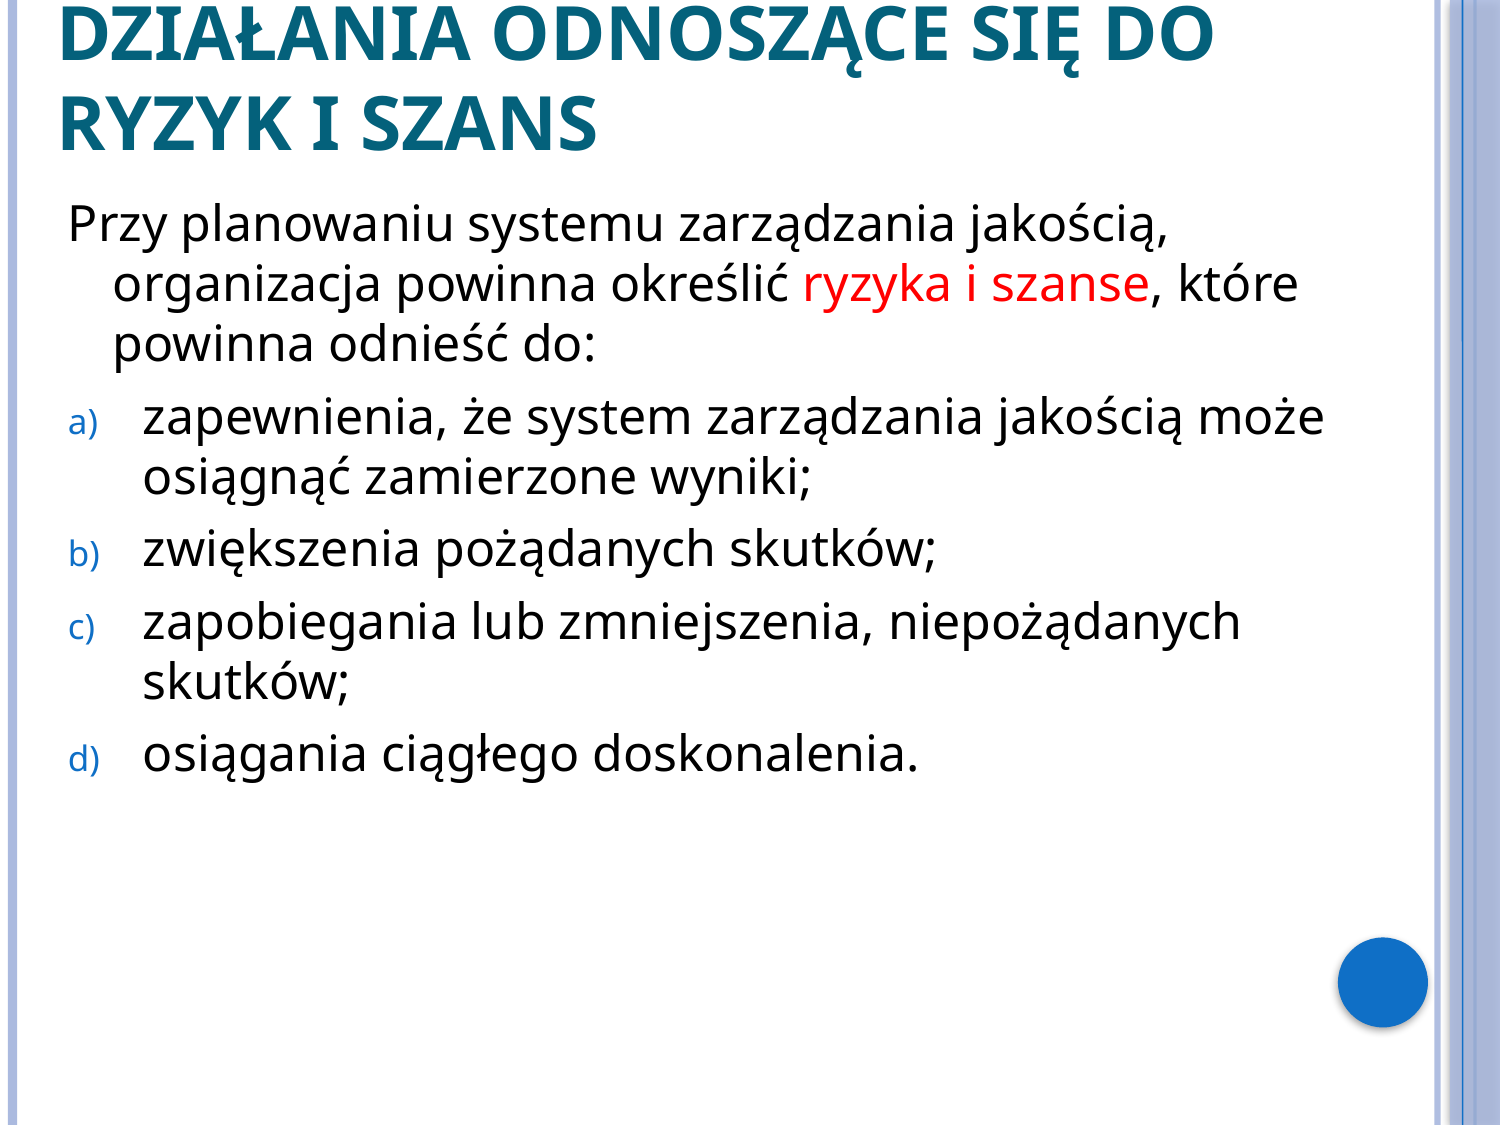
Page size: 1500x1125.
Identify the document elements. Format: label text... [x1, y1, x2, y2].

list Przy planowaniu systemu zarządzania jakością, organizacja powinna określić ryzyka i szanse, które powinna odnieść do: zapewnienia, że system zarządzania jakością może osiągnąć zamierzone wyniki; zwiększenia pożądanych skutków; zapobiegania lub zmniejszenia, niepożądanych skutków; osiągania ciągłego doskonalenia. [53, 184, 1400, 1062]
title Działania odnoszące się do ryzyk i szans [41, 45, 1436, 173]
